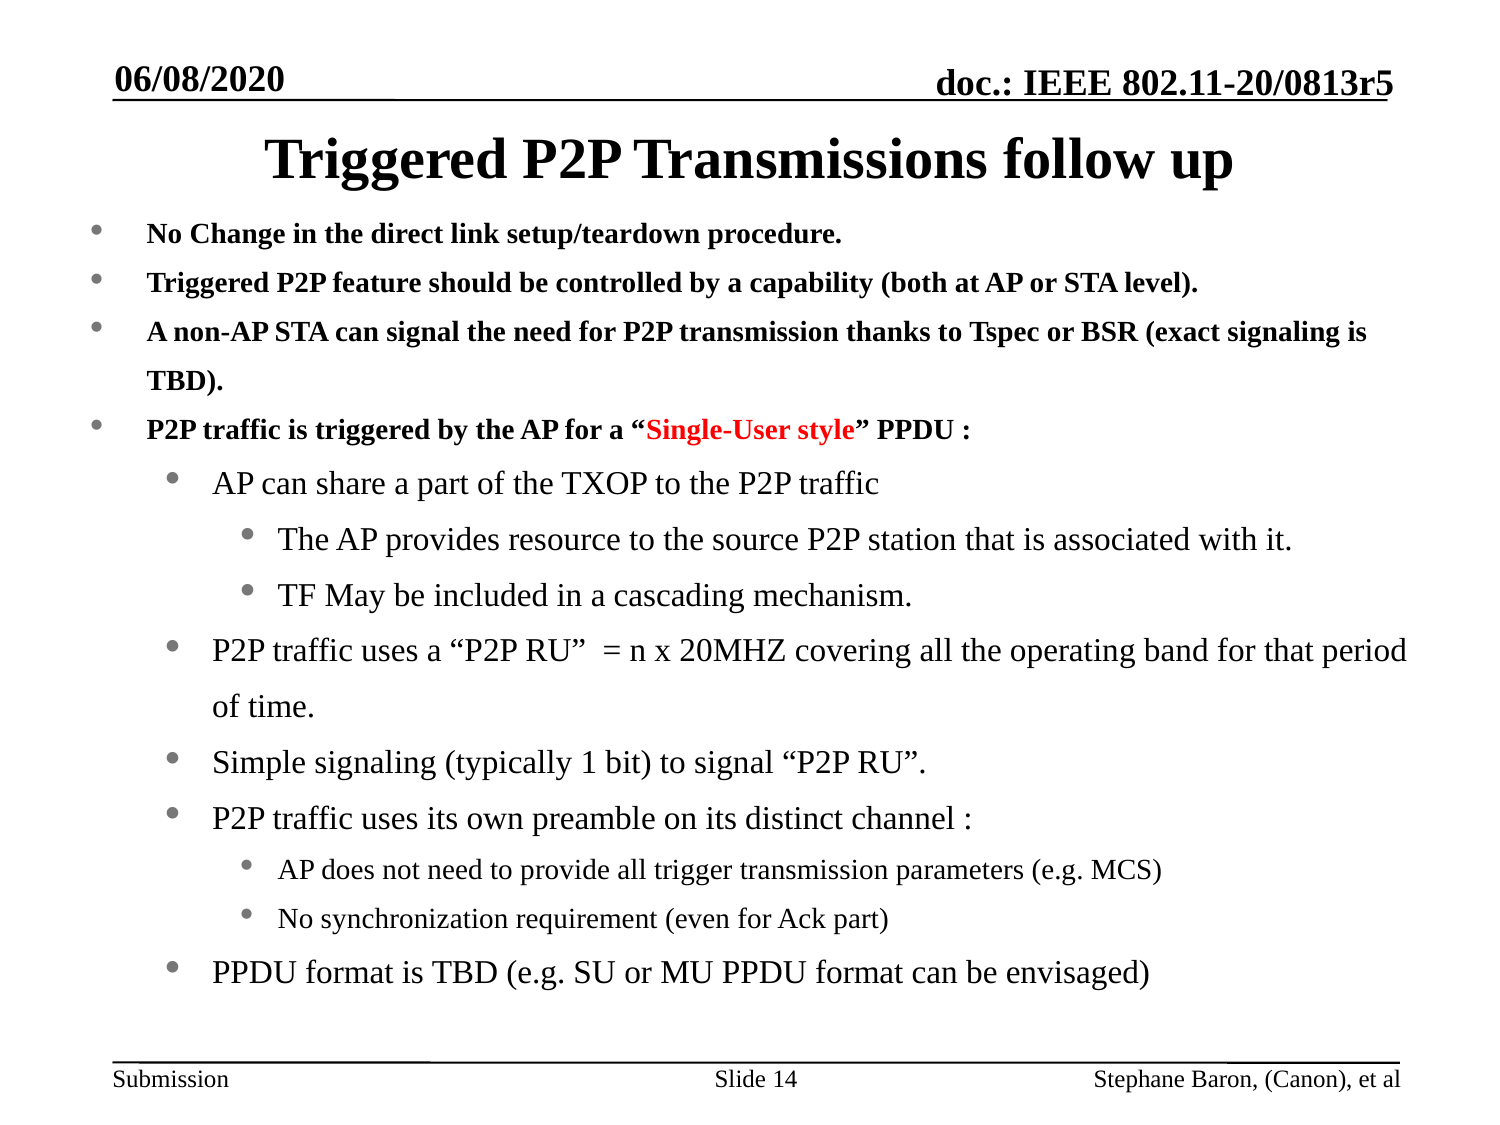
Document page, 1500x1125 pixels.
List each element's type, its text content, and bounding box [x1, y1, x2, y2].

footer Stephane Baron, (Canon), et al [878, 1061, 1402, 1093]
slide_number Slide 14 [712, 1061, 800, 1123]
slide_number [114, 54, 423, 100]
text_box No Change in the direct link setup/teardown procedure. Triggered P2P feature should be controlled by a capability (both at AP or STA level). A non-AP STA can signal the need for P2P transmission thanks to Tspec or BSR (exact signaling is TBD). P2P traffic is triggered by the AP for a “Single-User style” PPDU : AP can share a part of the TXOP to the P2P traffic The AP provides resource to the source P2P station that is associated with it. TF May be included in a cascading mechanism. P2P traffic uses a “P2P RU” = n x 20MHZ covering all the operating band for that period of time. Simple signaling (typically 1 bit) to signal “P2P RU”. P2P traffic uses its own preamble on its distinct channel : AP does not need to provide all trigger transmission parameters (e.g. MCS) No synchronization requirement (even for Ack part) PPDU format is TBD (e.g. SU or MU PPDU format can be envisaged) [75, 193, 1425, 1057]
title Triggered P2P Transmissions follow up [49, 91, 1451, 219]
